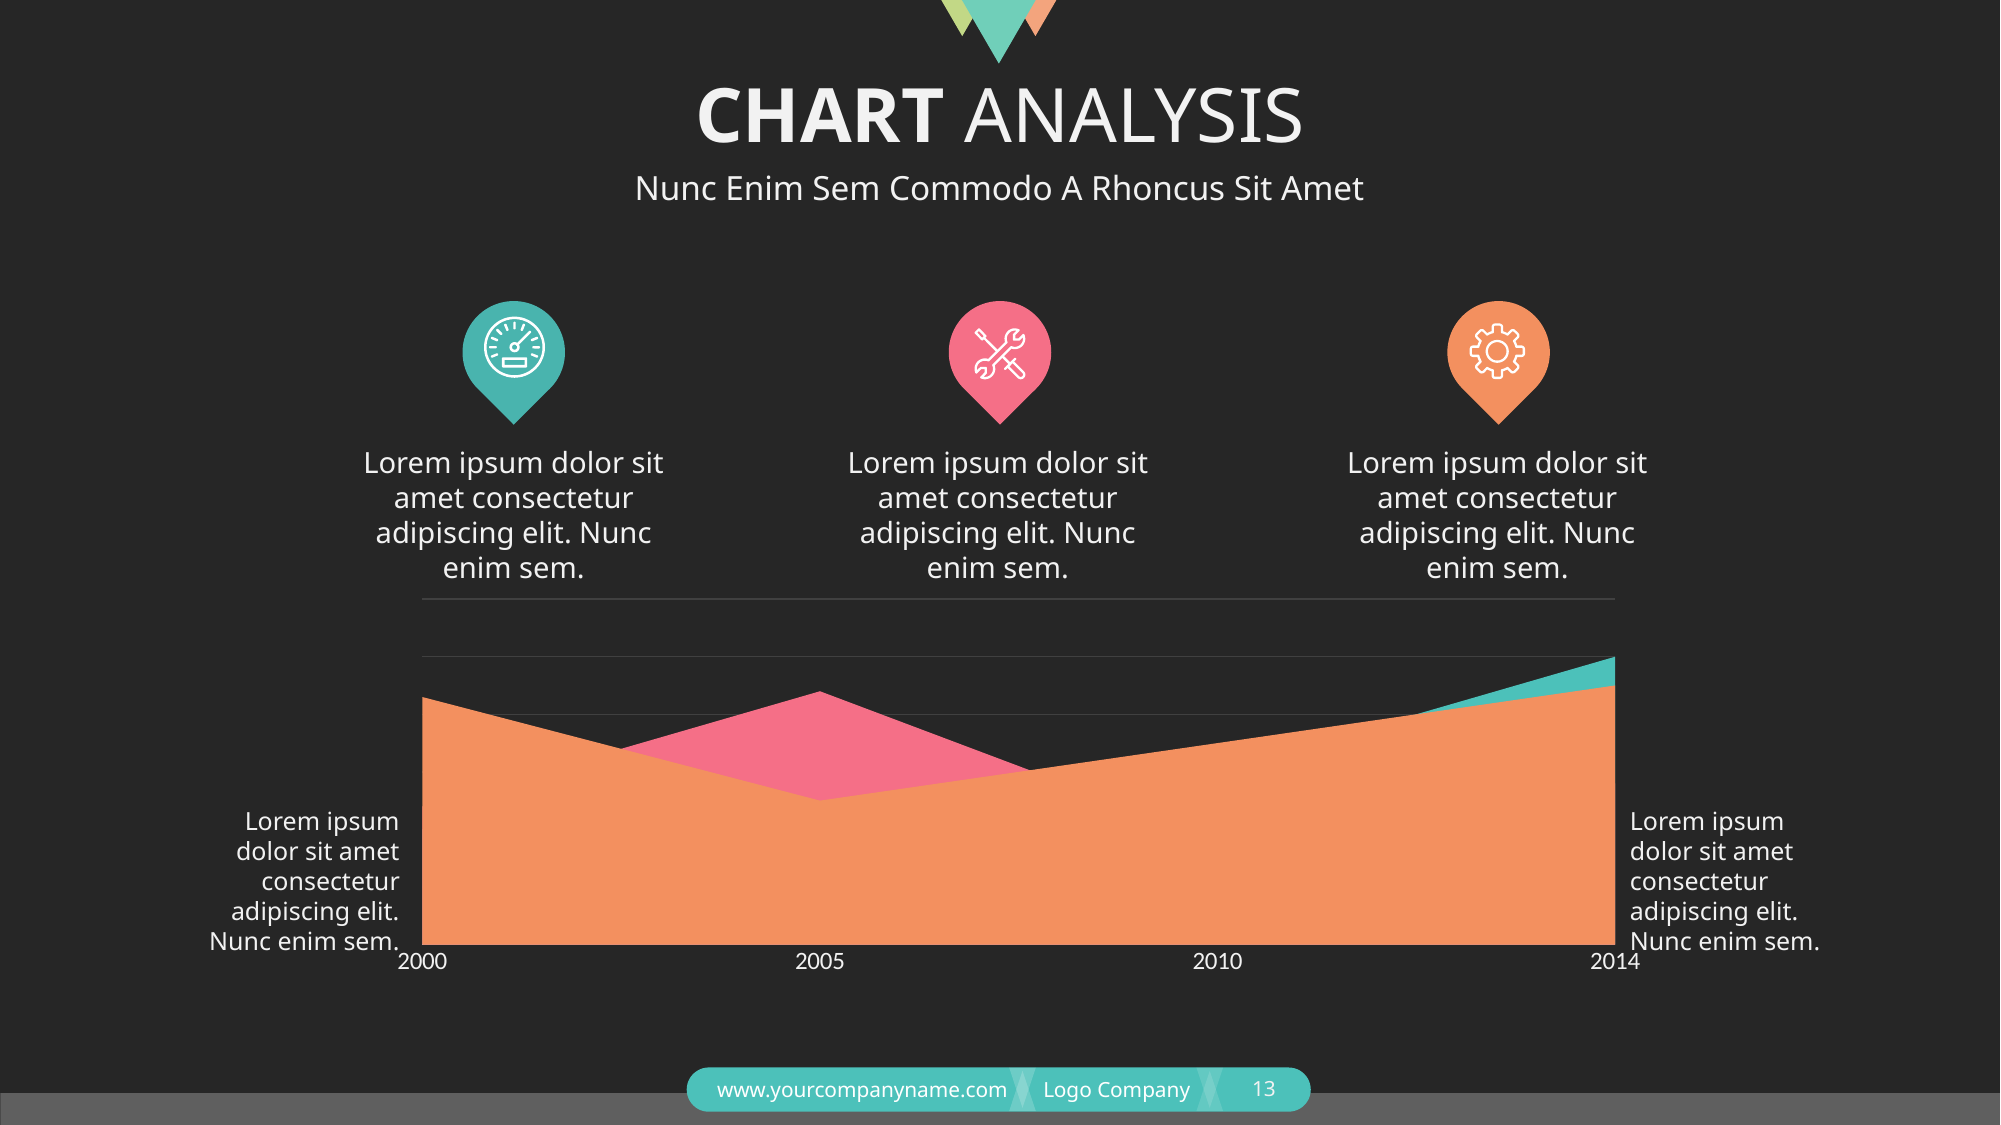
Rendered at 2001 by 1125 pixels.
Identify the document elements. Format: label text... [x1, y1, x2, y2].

text_box Lorem ipsum dolor sit amet consectetur adipiscing elit. Nunc enim sem. [821, 436, 1175, 591]
slide_number 13 [1225, 1067, 1302, 1112]
chart [371, 591, 1667, 984]
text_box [483, 316, 545, 378]
title CHART ANALYSIS [265, 77, 1735, 160]
text_box Lorem ipsum dolor sit amet consectetur adipiscing elit. Nunc enim sem. [176, 798, 371, 963]
text_box Lorem ipsum dolor sit amet consectetur adipiscing elit. Nunc enim sem. [337, 436, 691, 592]
text_box [947, 300, 1053, 427]
list Nunc Enim Sem Commodo A Rhoncus Sit Amet [265, 166, 1735, 213]
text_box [974, 328, 1026, 380]
text_box Lorem ipsum dolor sit amet consectetur adipiscing elit. Nunc enim sem. [1320, 436, 1674, 592]
text_box Lorem ipsum dolor sit amet consectetur adipiscing elit. Nunc enim sem. [1667, 798, 1854, 963]
text_box [461, 300, 567, 427]
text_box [1469, 323, 1526, 380]
text_box [1446, 300, 1551, 427]
